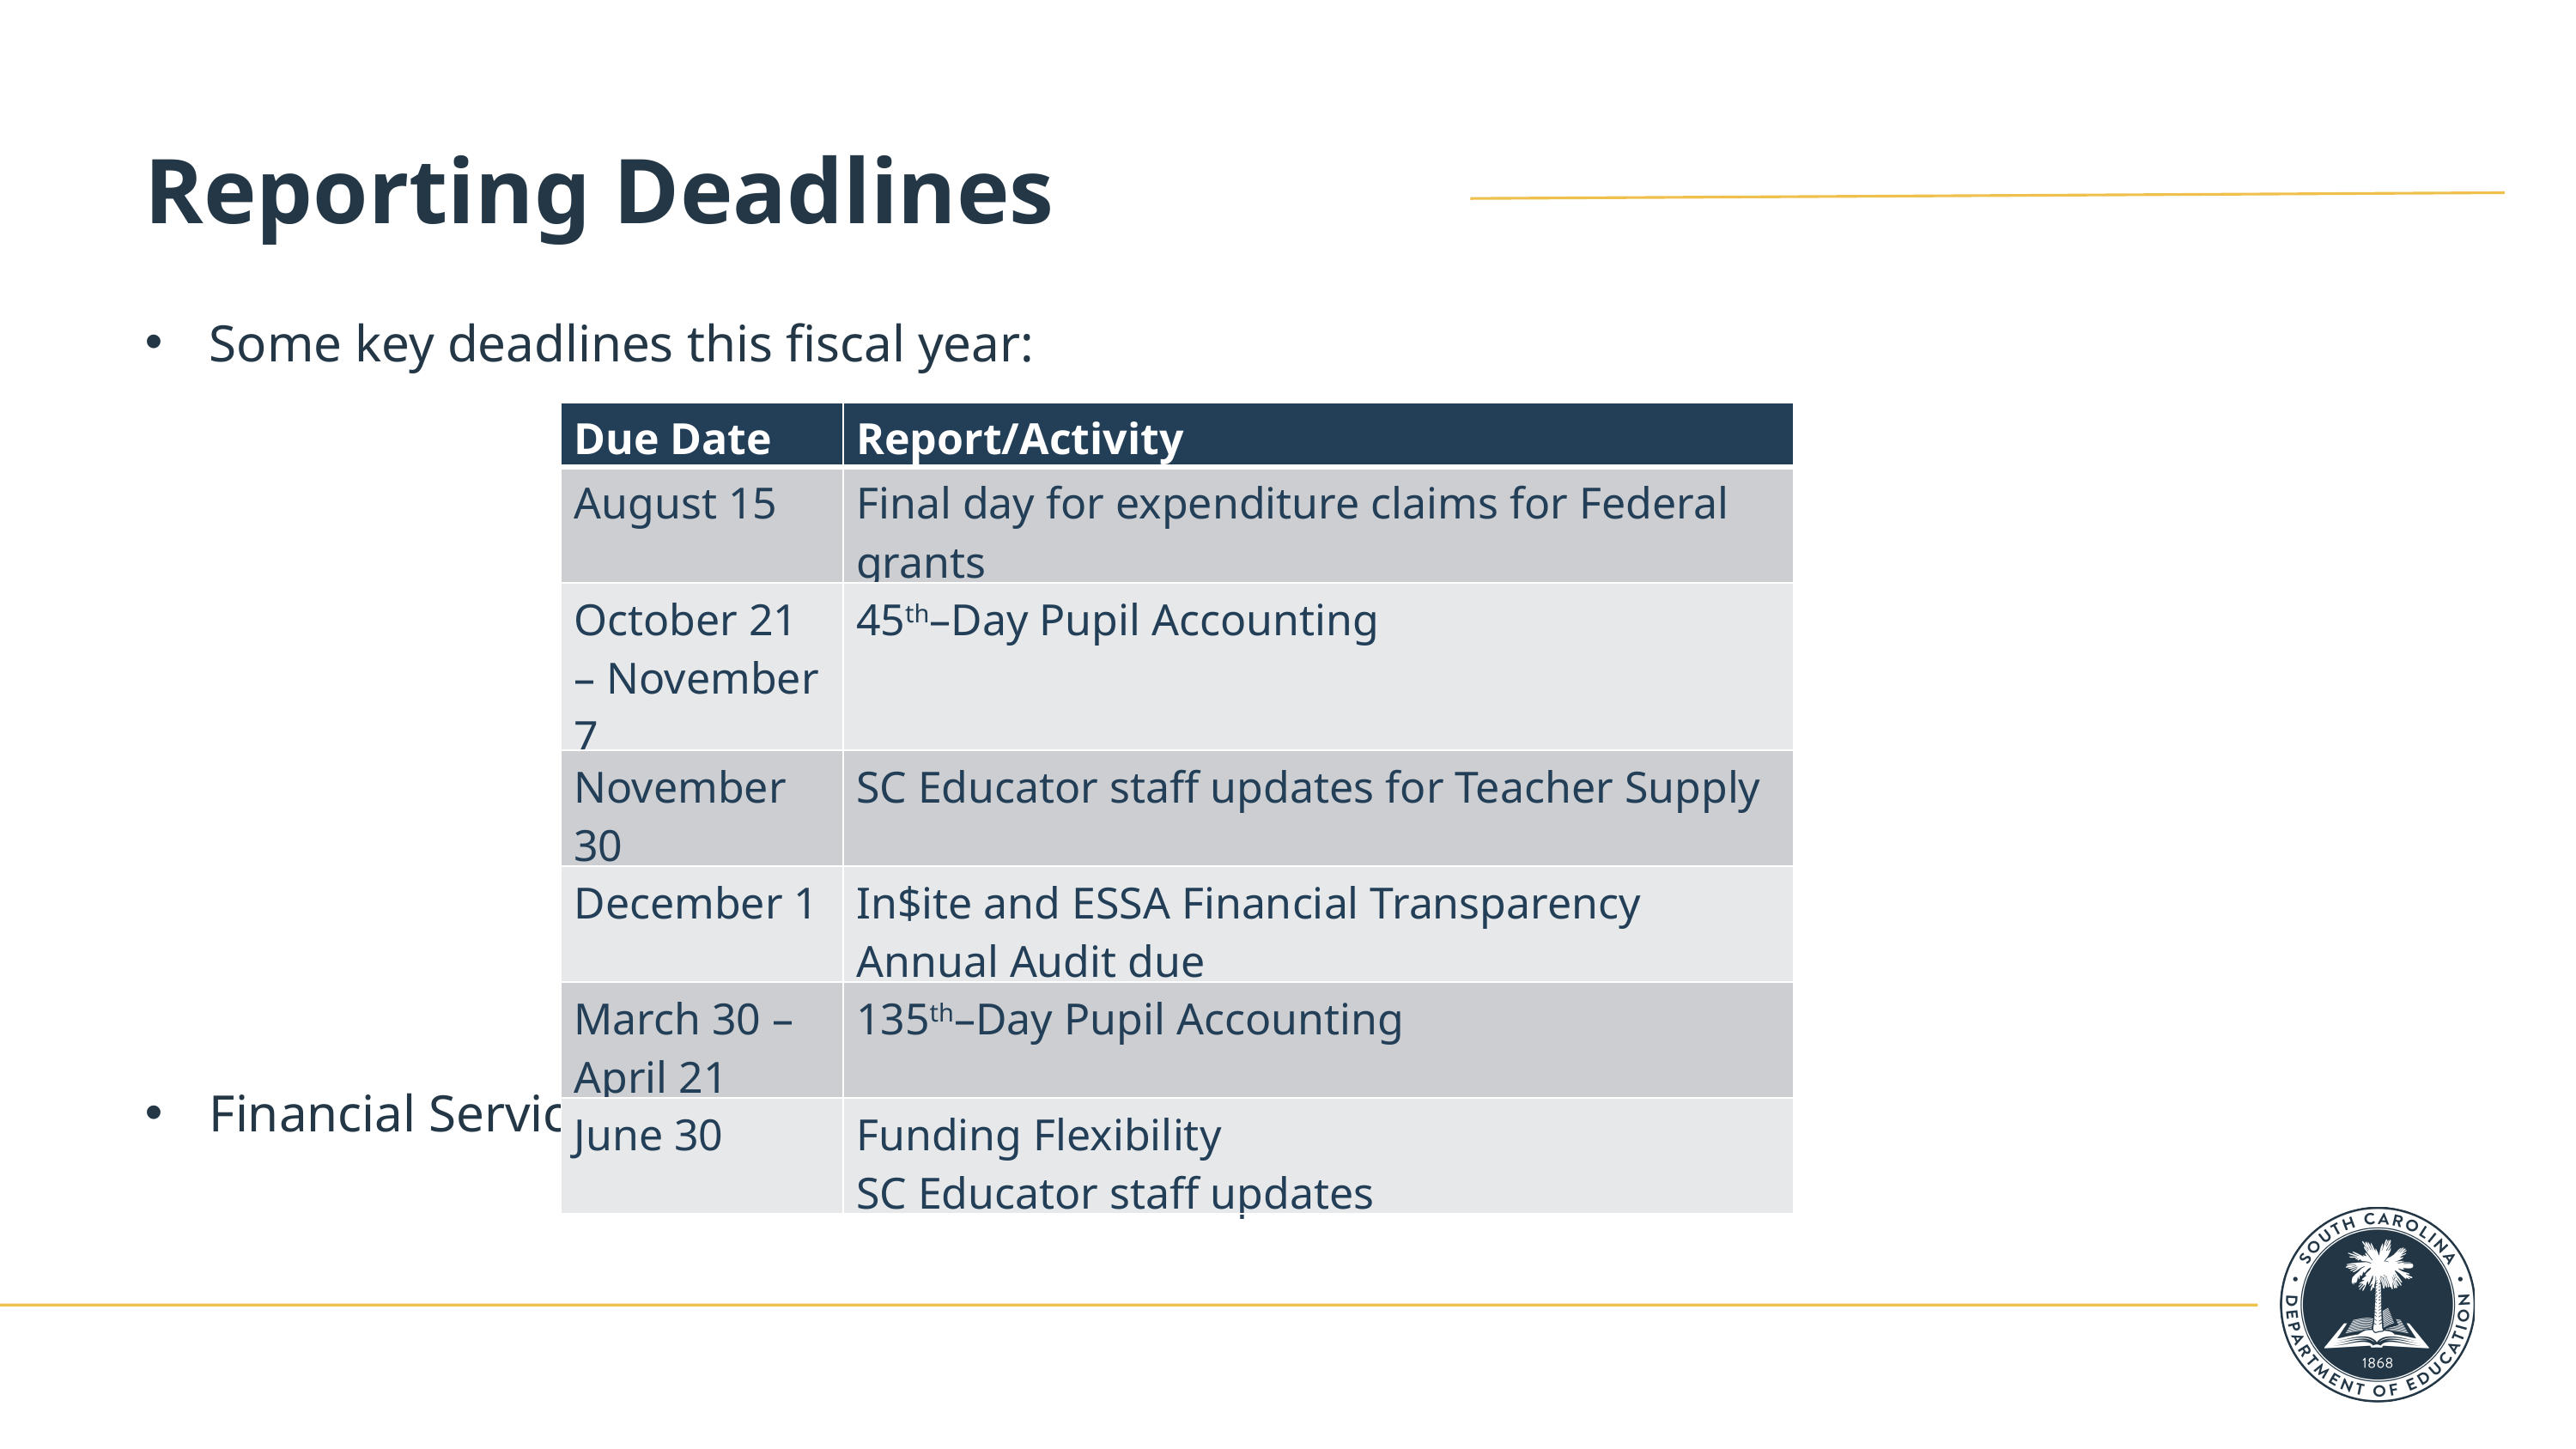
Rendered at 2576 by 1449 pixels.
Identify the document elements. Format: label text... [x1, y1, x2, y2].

table_header Report/Activity [844, 403, 1793, 464]
table_cell Funding Flexibility SC Educator staff updates [844, 1099, 1793, 1213]
text_box [2280, 1207, 2476, 1403]
table_cell October 21 – November 7 [562, 584, 842, 749]
title Reporting Deadlines [144, 151, 2534, 394]
table_cell In$ite and ESSA Financial Transparency Annual Audit due [844, 867, 1793, 981]
table_cell Final day for expenditure claims for Federal grants [844, 470, 1793, 582]
table_cell December 1 [562, 867, 842, 981]
table_cell 135th–Day Pupil Accounting [844, 983, 1793, 1097]
table_cell June 30 [562, 1099, 842, 1213]
table_cell March 30 – April 21 [562, 983, 842, 1097]
table_cell SC Educator staff updates for Teacher Supply [844, 751, 1793, 865]
text_box Some key deadlines this fiscal year: Financial Services will provide updates throughout the year [144, 316, 2391, 1363]
table_cell 45th–Day Pupil Accounting [844, 584, 1793, 749]
table_cell November 30 [562, 751, 842, 865]
table_cell August 15 [562, 470, 842, 582]
table_header Due Date [562, 403, 842, 464]
